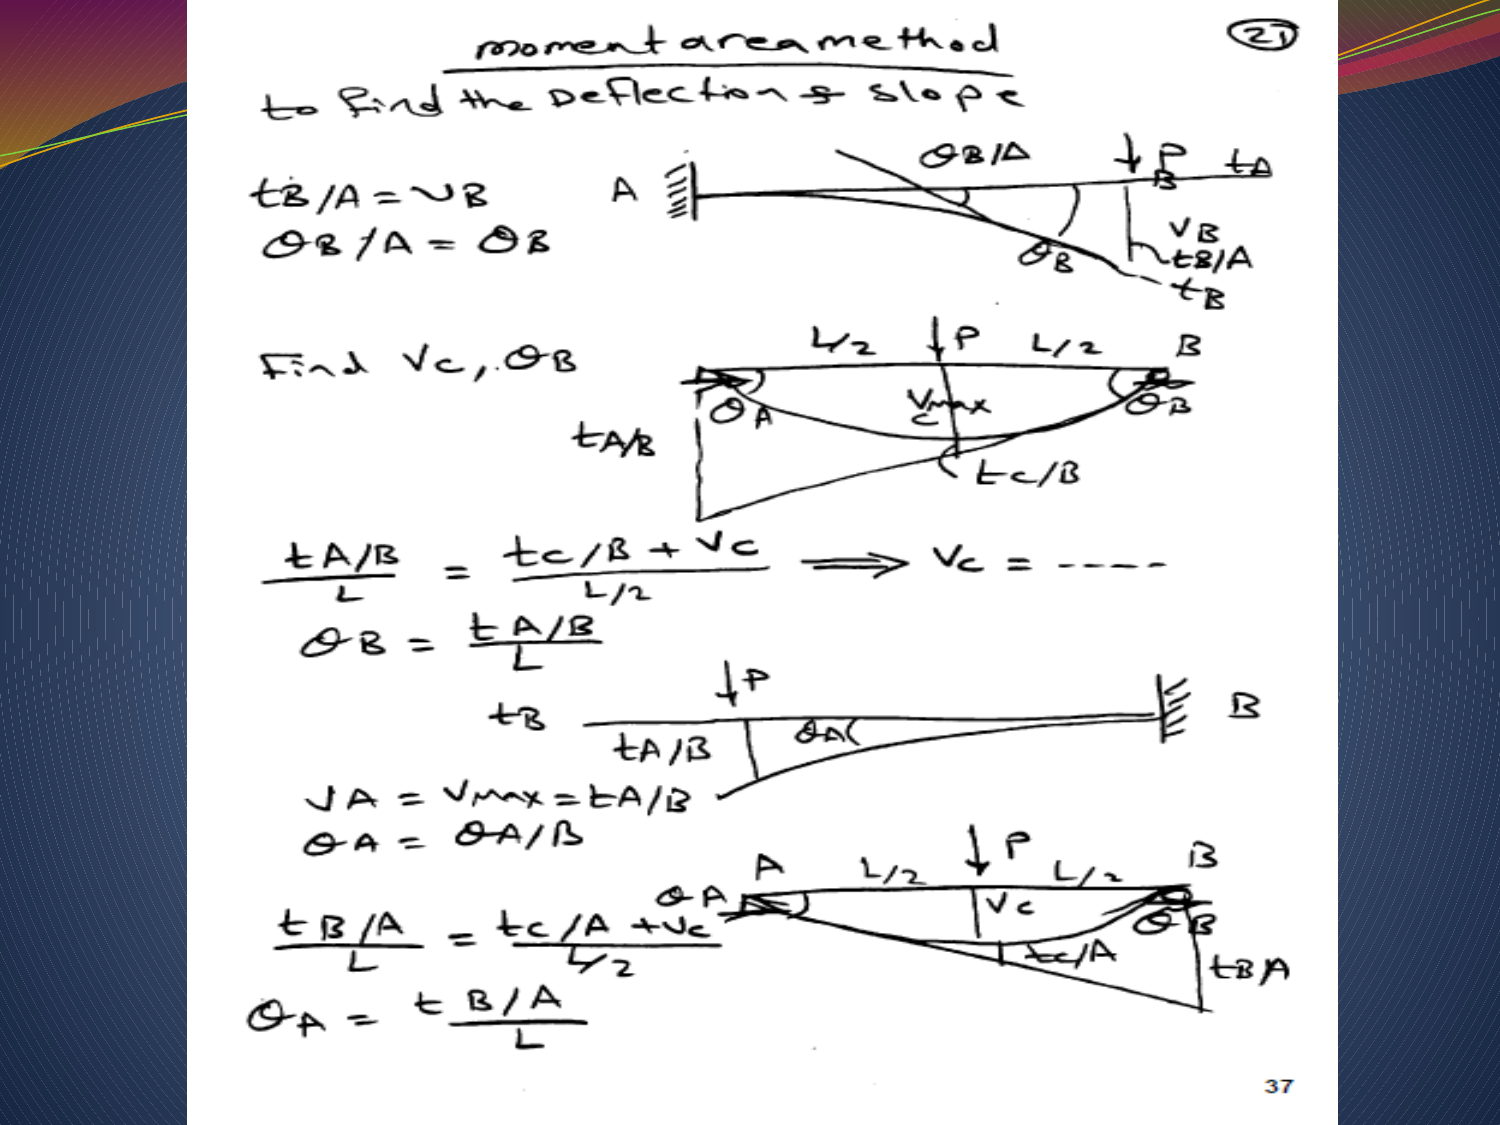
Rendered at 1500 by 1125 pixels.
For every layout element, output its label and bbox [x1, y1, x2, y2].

picture [187, 0, 1338, 1125]
